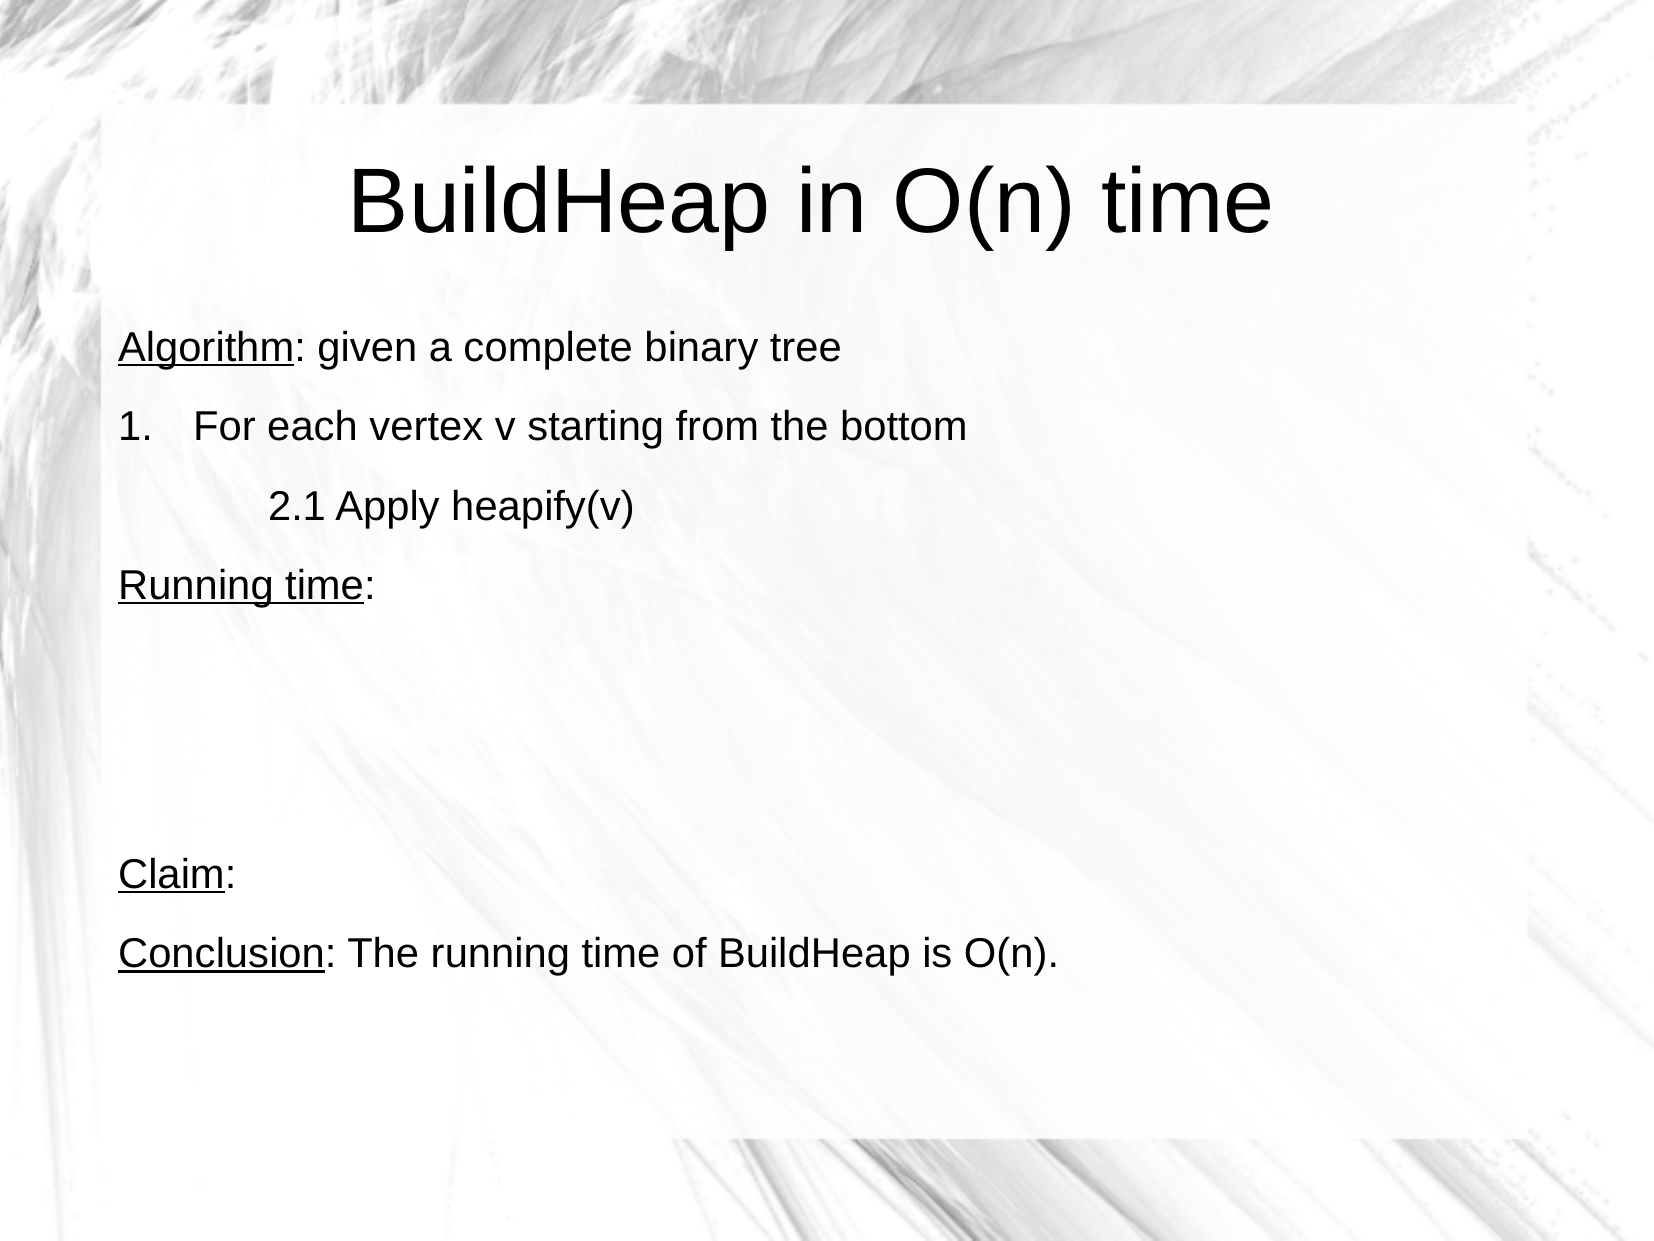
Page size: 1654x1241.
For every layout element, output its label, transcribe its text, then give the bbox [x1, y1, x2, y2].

picture [0, 0, 1654, 1241]
title BuildHeap in O(n) time [118, 112, 1506, 281]
